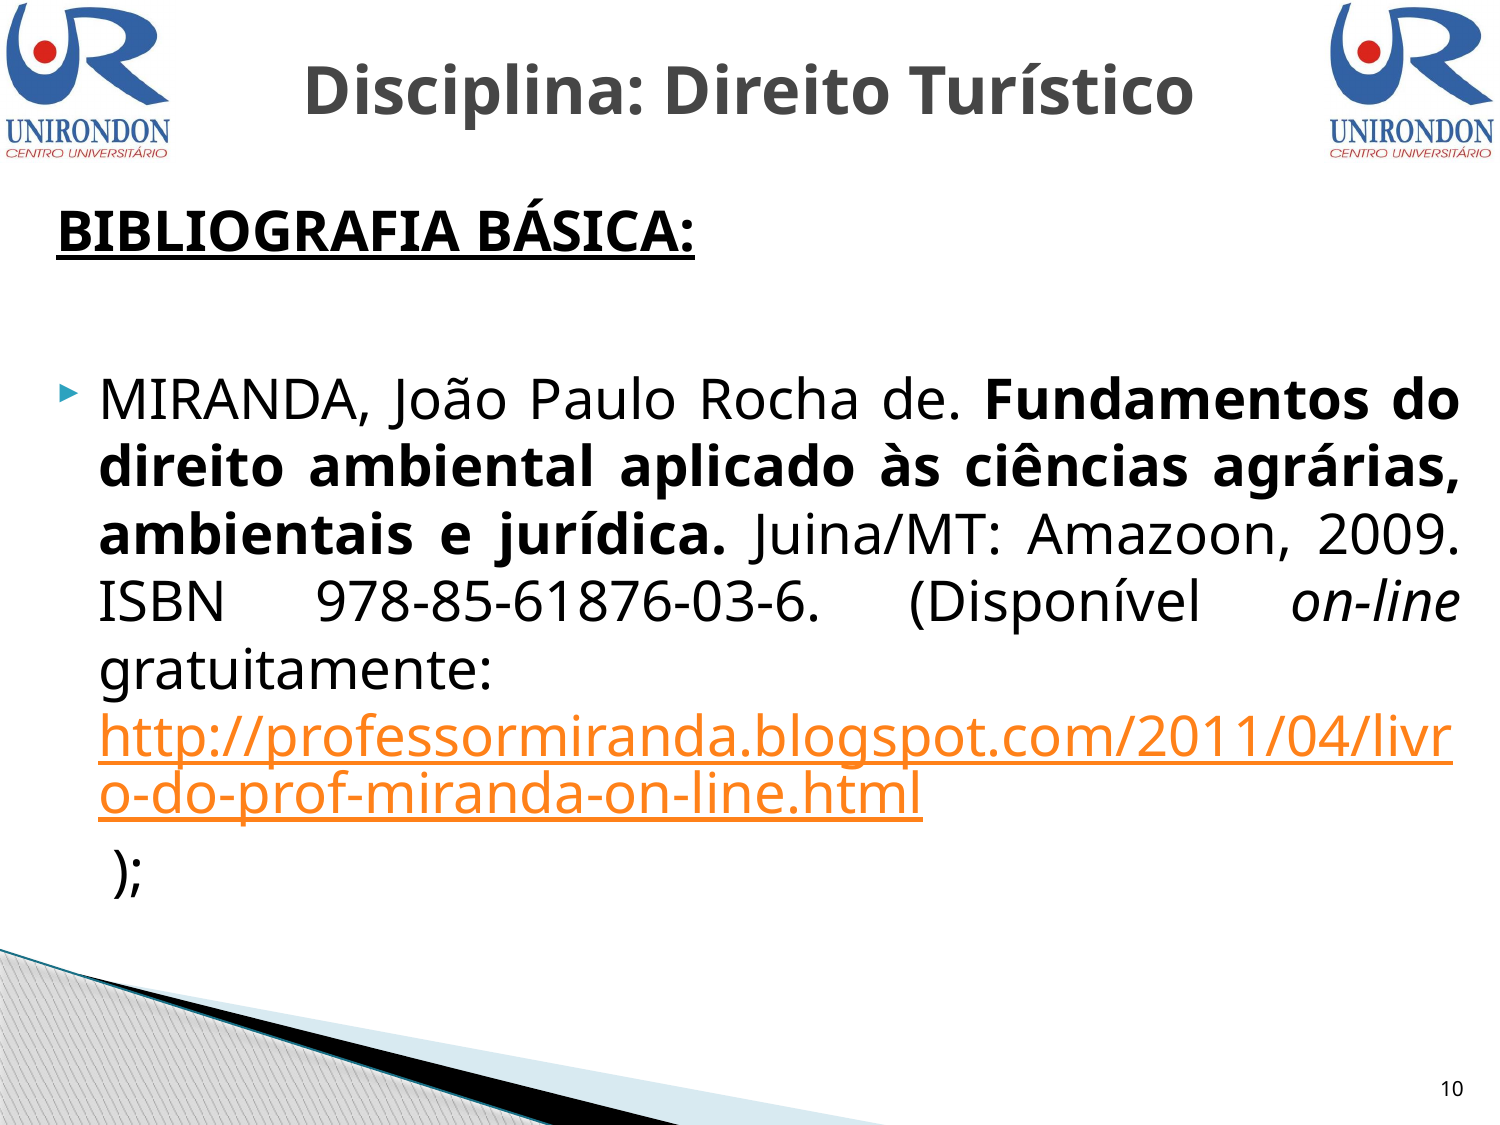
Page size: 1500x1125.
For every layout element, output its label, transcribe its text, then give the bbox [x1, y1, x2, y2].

picture [1323, 0, 1500, 164]
picture [0, 0, 176, 164]
list BIBLIOGRAFIA BÁSICA: MIRANDA, João Paulo Rocha de. Fundamentos do direito ambiental aplicado às ciências agrárias, ambientais e jurídica. Juina/MT: Amazoon, 2009. ISBN 978-85-61876-03-6. (Disponível on-line gratuitamente: http://professormiranda.blogspot.com/2011/04/livro-do-prof-miranda-on-line.html ); [23, 187, 1477, 1043]
text_box Disciplina: Direito Turístico [181, 35, 1318, 141]
slide_number 10 [1418, 1051, 1479, 1112]
